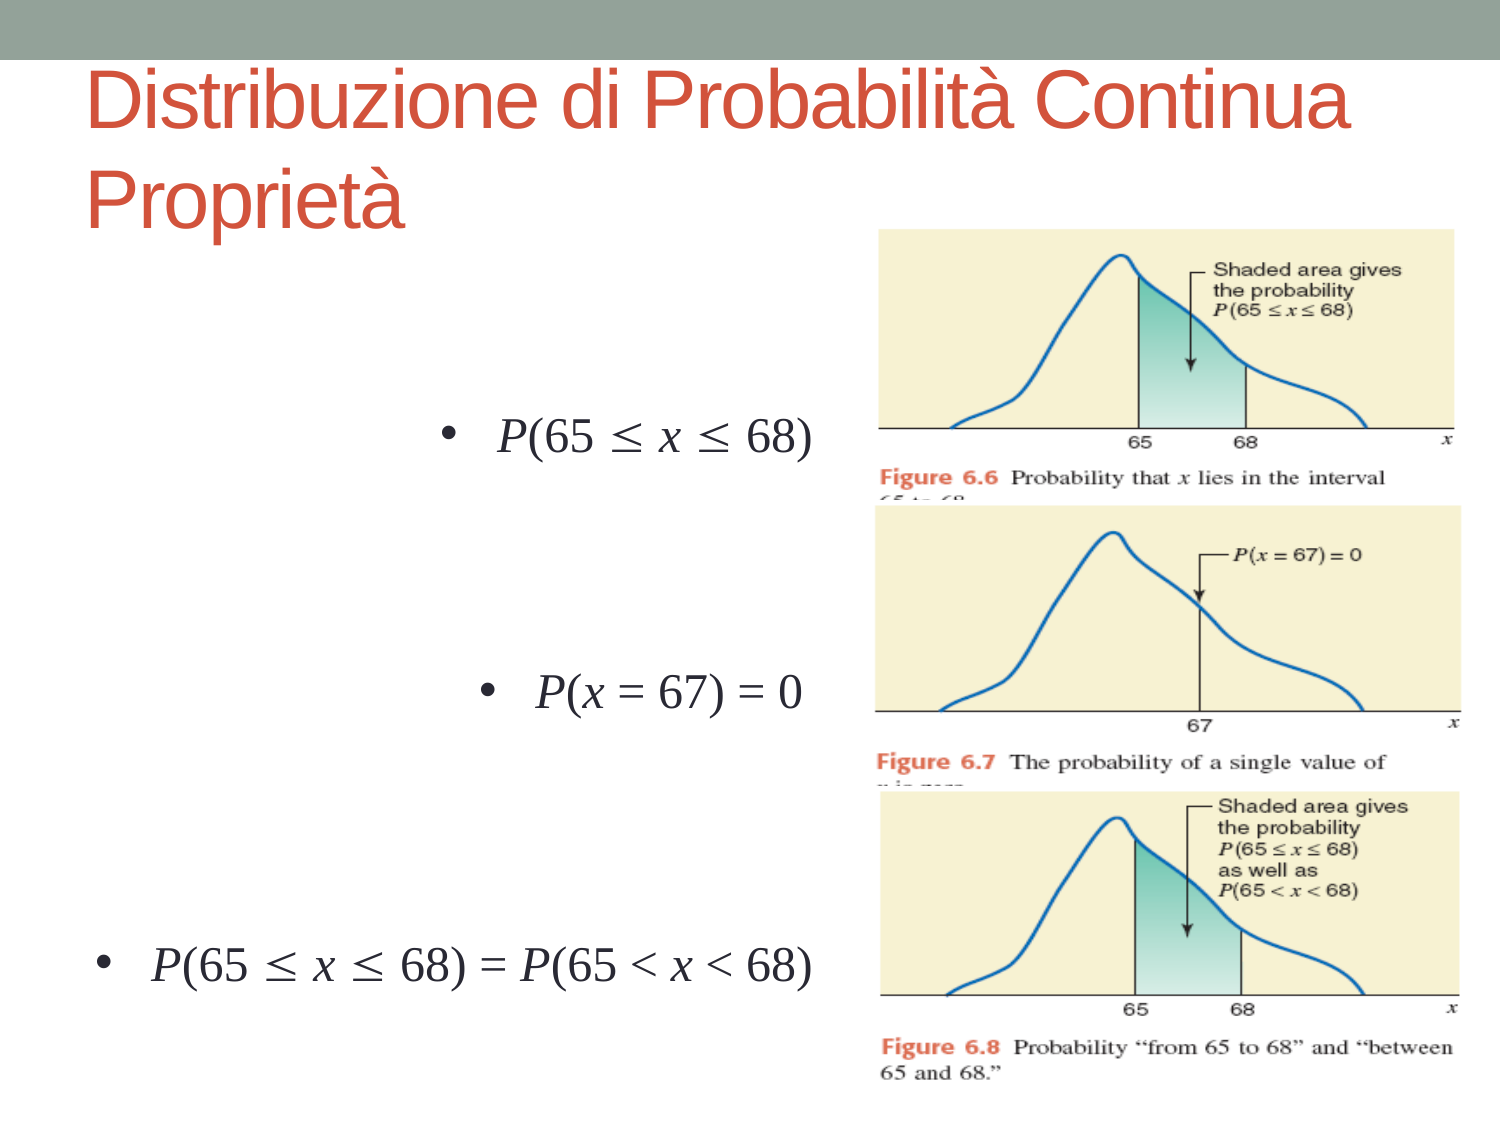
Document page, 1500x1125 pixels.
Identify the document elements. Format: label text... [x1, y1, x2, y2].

title Distribuzione di Probabilità Continua Proprietà [69, 64, 1420, 227]
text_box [78, 221, 1464, 1086]
